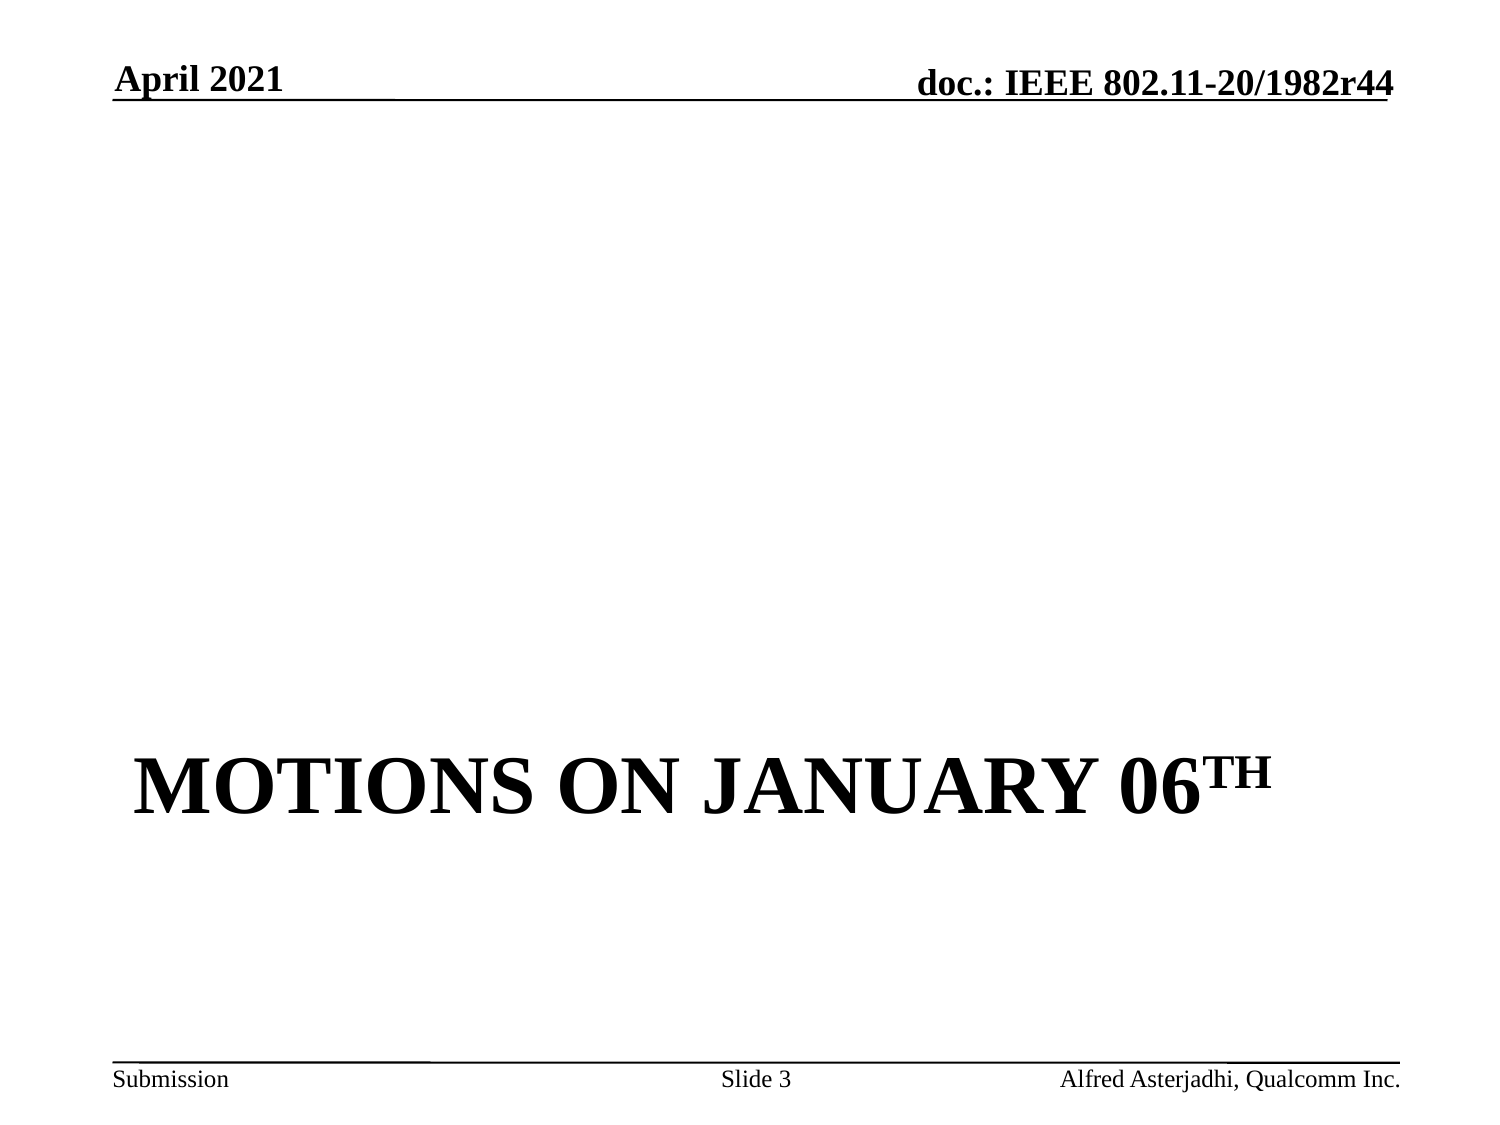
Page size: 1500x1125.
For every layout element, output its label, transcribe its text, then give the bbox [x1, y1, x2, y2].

slide_number Slide 3 [712, 1061, 800, 1123]
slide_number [114, 54, 423, 100]
title Motions on January 06th [118, 722, 1394, 947]
footer Alfred Asterjadhi, Qualcomm Inc. [878, 1061, 1402, 1093]
